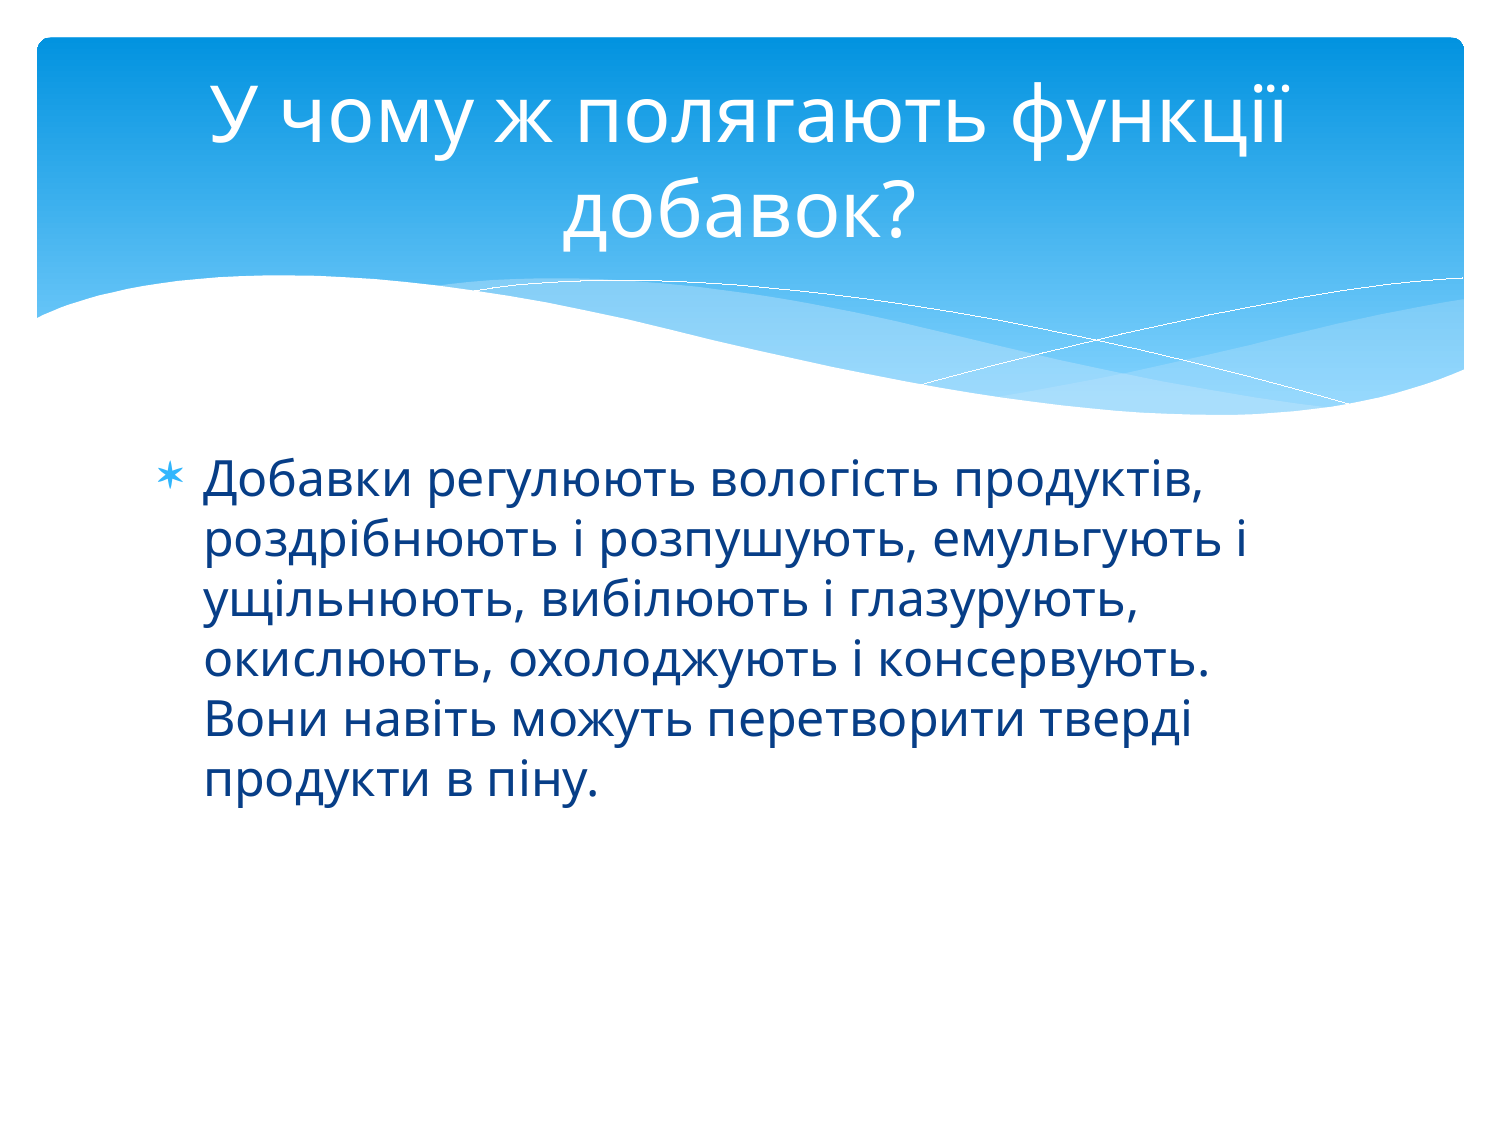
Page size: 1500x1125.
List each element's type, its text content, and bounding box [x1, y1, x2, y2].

list Добавки регулюють вологість продуктів, роздрібнюють і розпушують, емульгують і ущільнюють, вибілюють і глазурують, окислюють, охолоджують і консервують. Вони навіть можуть перетворити тверді продукти в піну. [143, 438, 1359, 1005]
title У чому ж полягають функції добавок? [75, 55, 1425, 261]
